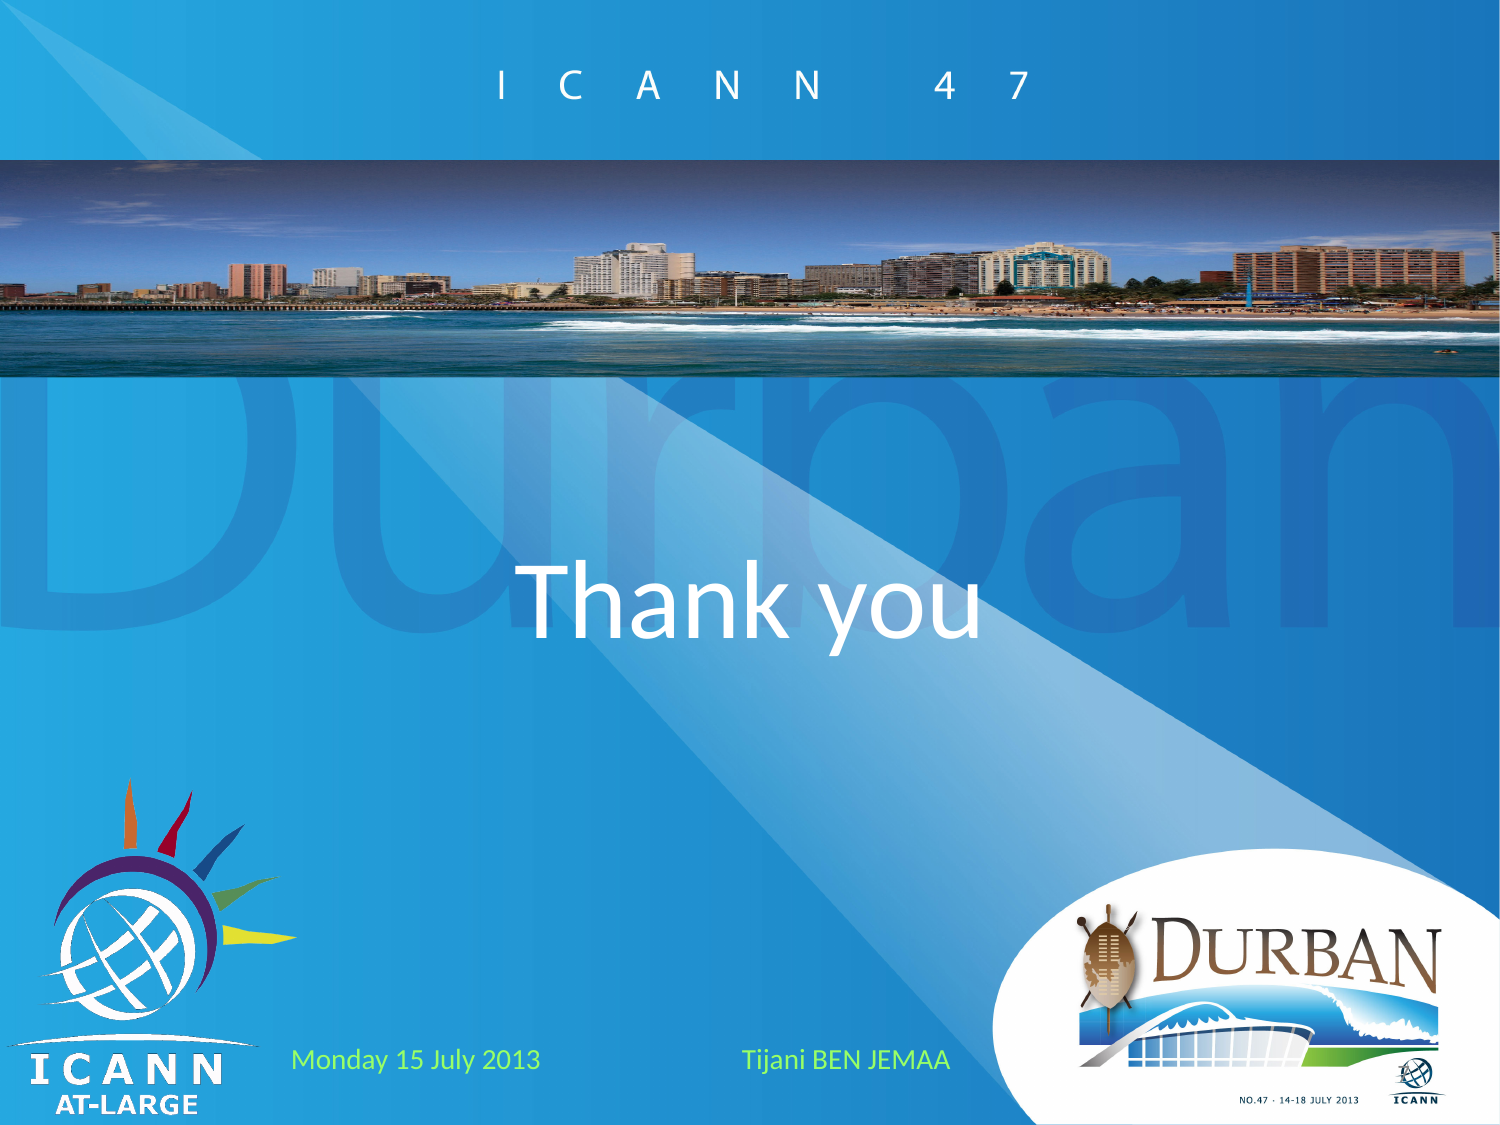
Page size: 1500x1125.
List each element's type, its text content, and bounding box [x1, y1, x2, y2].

title Thank you [112, 391, 1388, 795]
picture [0, 0, 1500, 1125]
text_box Monday 15 July 2013 Tijani BEN JEMAA [306, 1032, 977, 1083]
picture [169, 365, 182, 370]
picture [148, 365, 161, 370]
slide_number 7 [1074, 1042, 1425, 1103]
